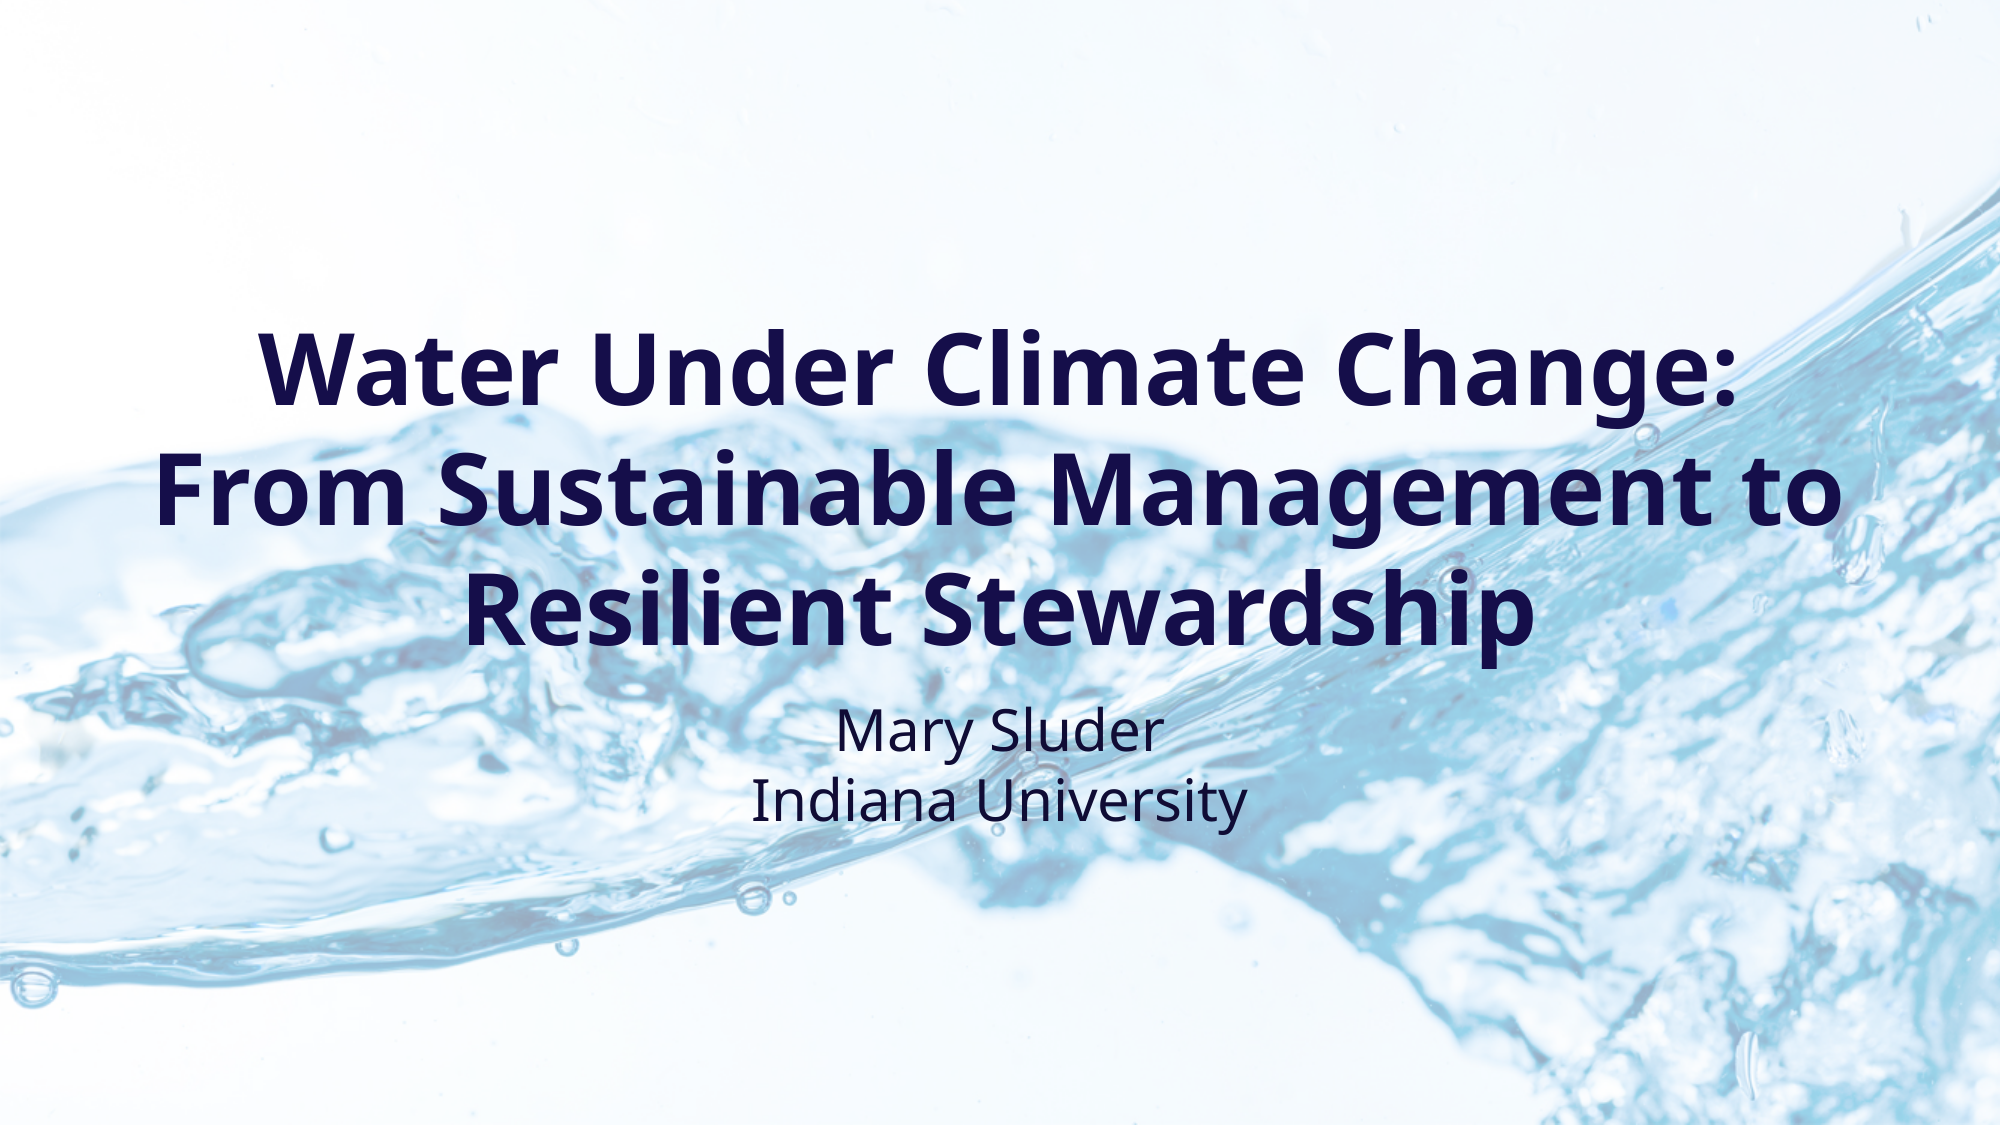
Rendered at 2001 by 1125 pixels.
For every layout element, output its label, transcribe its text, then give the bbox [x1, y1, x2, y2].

text_box Mary Sluder Indiana University [113, 685, 1886, 911]
text_box Water Under Climate Change: From Sustainable Management to Resilient Stewardship [113, 298, 1886, 674]
